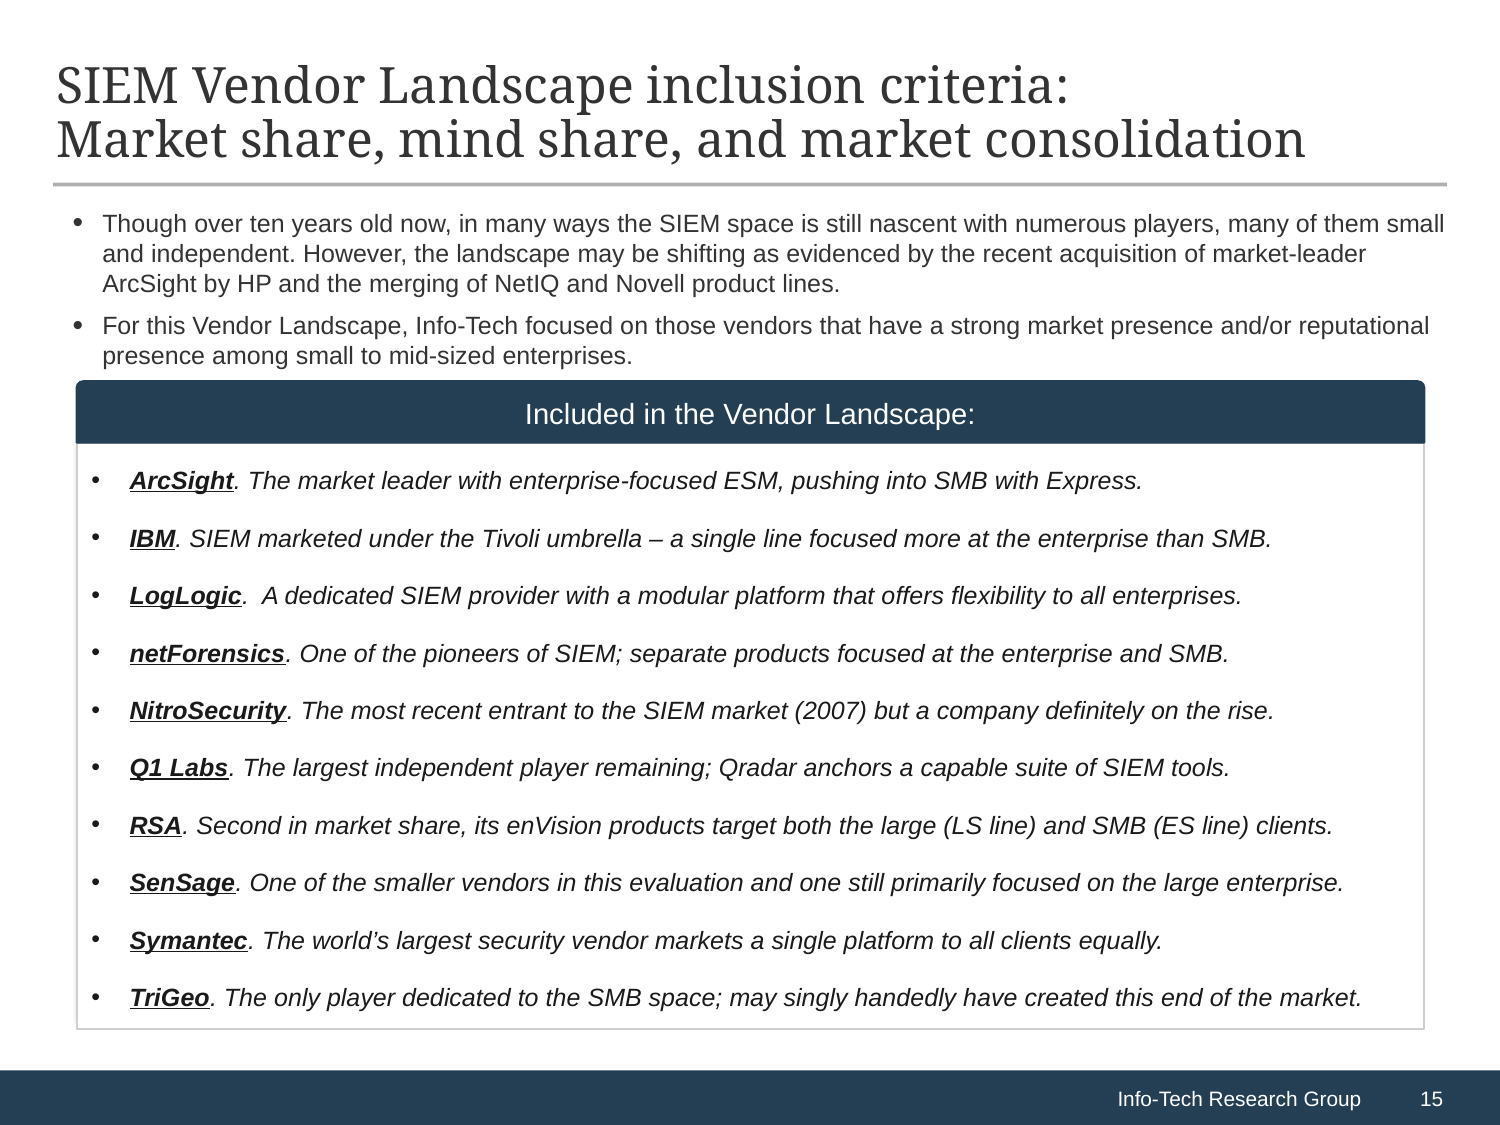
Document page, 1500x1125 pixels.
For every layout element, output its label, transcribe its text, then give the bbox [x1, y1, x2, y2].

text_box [76, 380, 1425, 1030]
list Though over ten years old now, in many ways the SIEM space is still nascent with numerous players, many of them small and independent. However, the landscape may be shifting as evidenced by the recent acquisition of market-leader ArcSight by HP and the merging of NetIQ and Novell product lines. For this Vendor Landscape, Info-Tech focused on those vendors that have a strong market presence and/or reputational presence among small to mid-sized enterprises. [57, 199, 1465, 374]
title SIEM Vendor Landscape inclusion criteria: Market share, mind share, and market consolidation [41, 42, 1457, 185]
